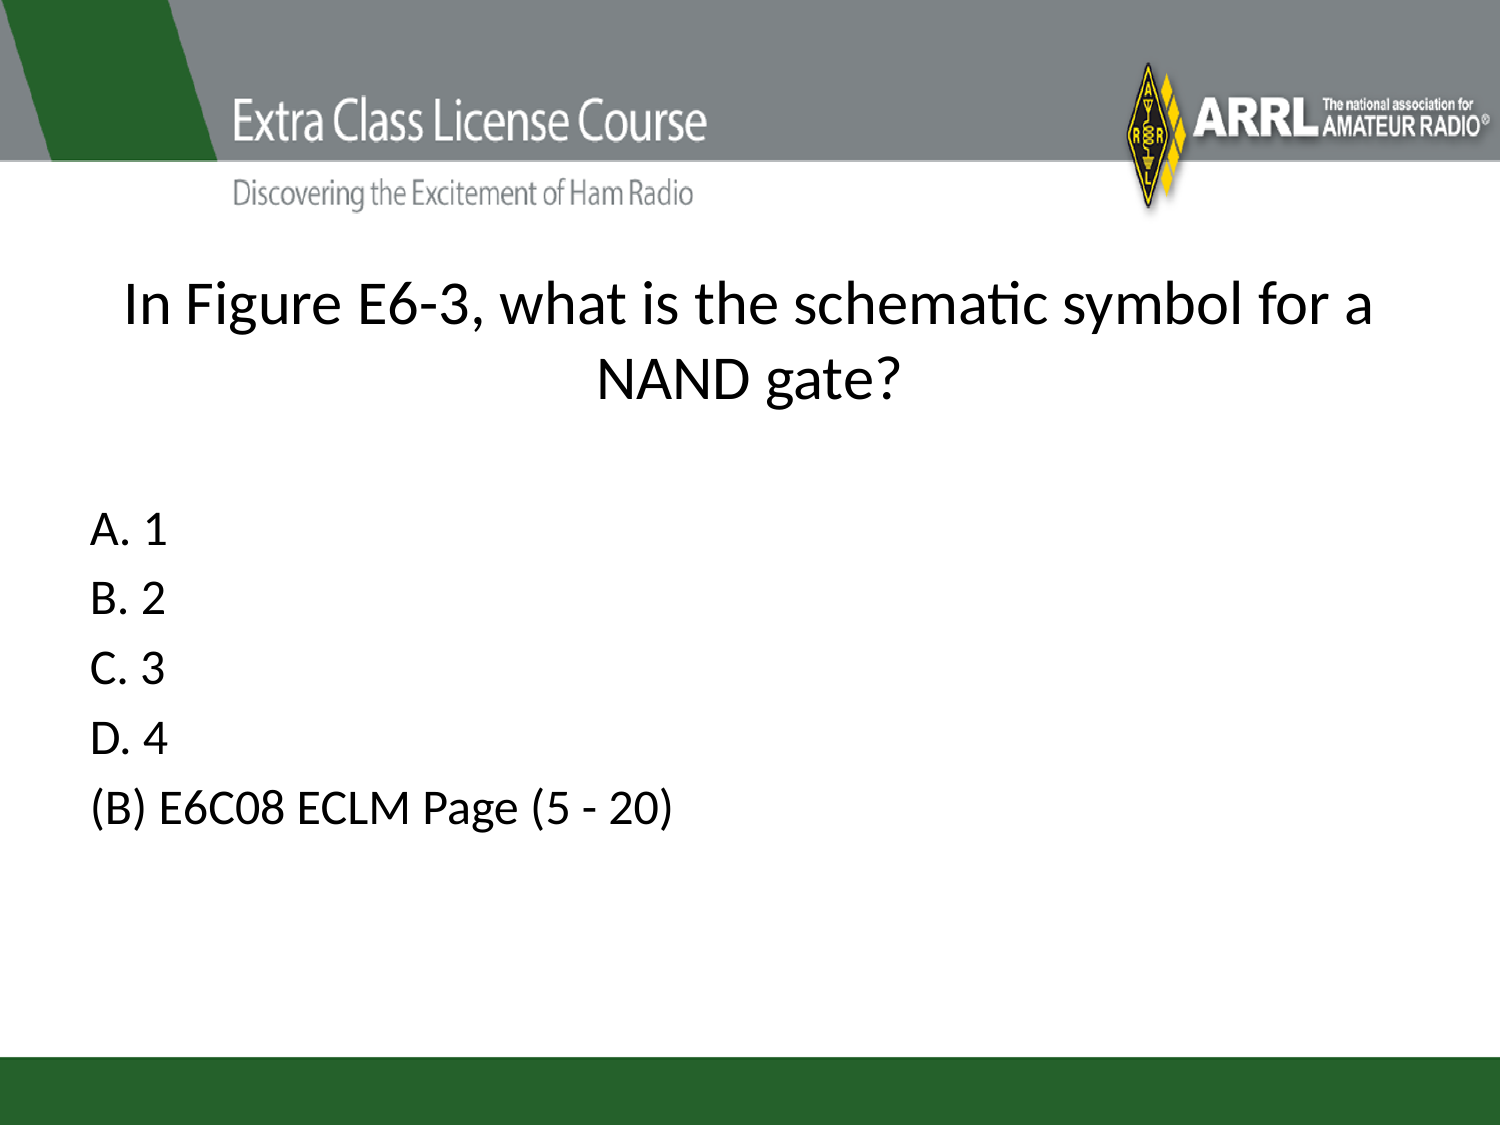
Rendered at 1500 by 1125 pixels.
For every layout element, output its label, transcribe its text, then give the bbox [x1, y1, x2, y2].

title In Figure E6-3, what is the schematic symbol for a NAND gate? [75, 254, 1425, 435]
picture [0, 0, 1500, 1125]
list A. 1 B. 2 C. 3 D. 4 (B) E6C08 ECLM Page (5 - 20) [75, 487, 1425, 1005]
